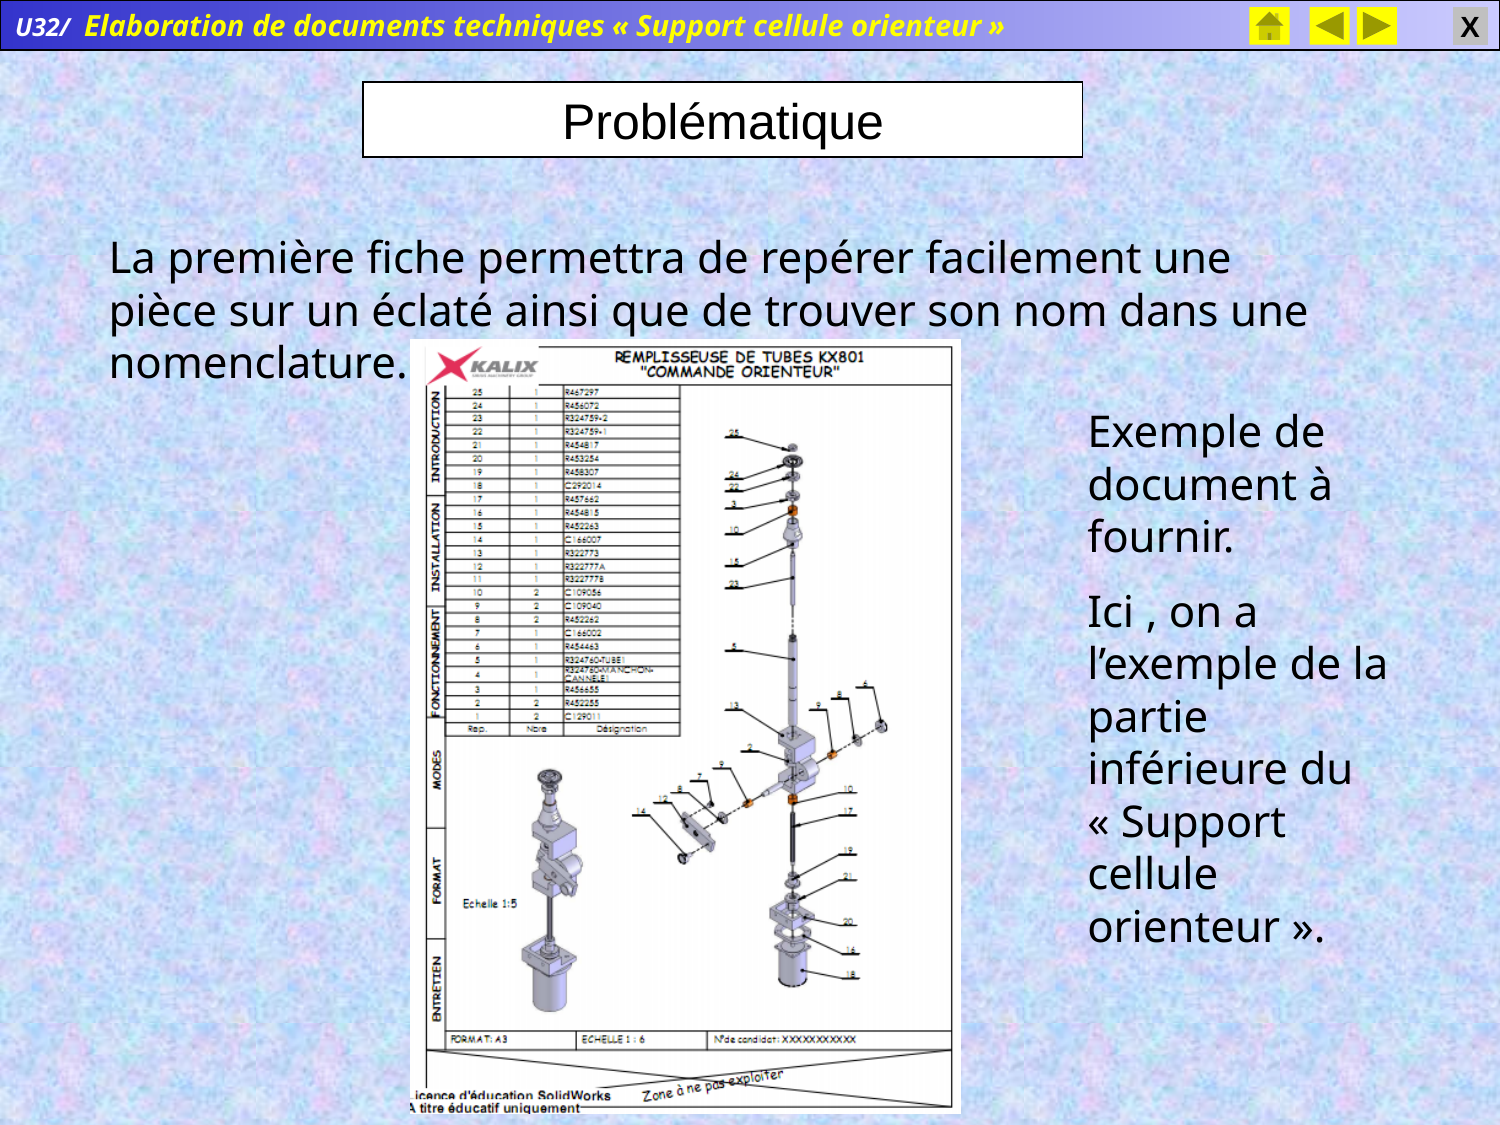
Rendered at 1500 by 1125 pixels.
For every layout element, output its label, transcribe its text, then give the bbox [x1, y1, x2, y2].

text_box Exemple de document à fournir. Ici , on a l’exemple de la partie inférieure du « Support cellule orienteur ». [1072, 396, 1427, 959]
text_box [1249, 7, 1290, 45]
text_box La première fiche permettra de repérer facilement une pièce sur un éclaté ainsi que de trouver son nom dans une nomenclature. [93, 222, 1357, 395]
picture [0, 51, 1500, 1125]
text_box [1356, 7, 1397, 45]
text_box [1309, 7, 1350, 45]
text_box Problématique [363, 81, 1083, 157]
